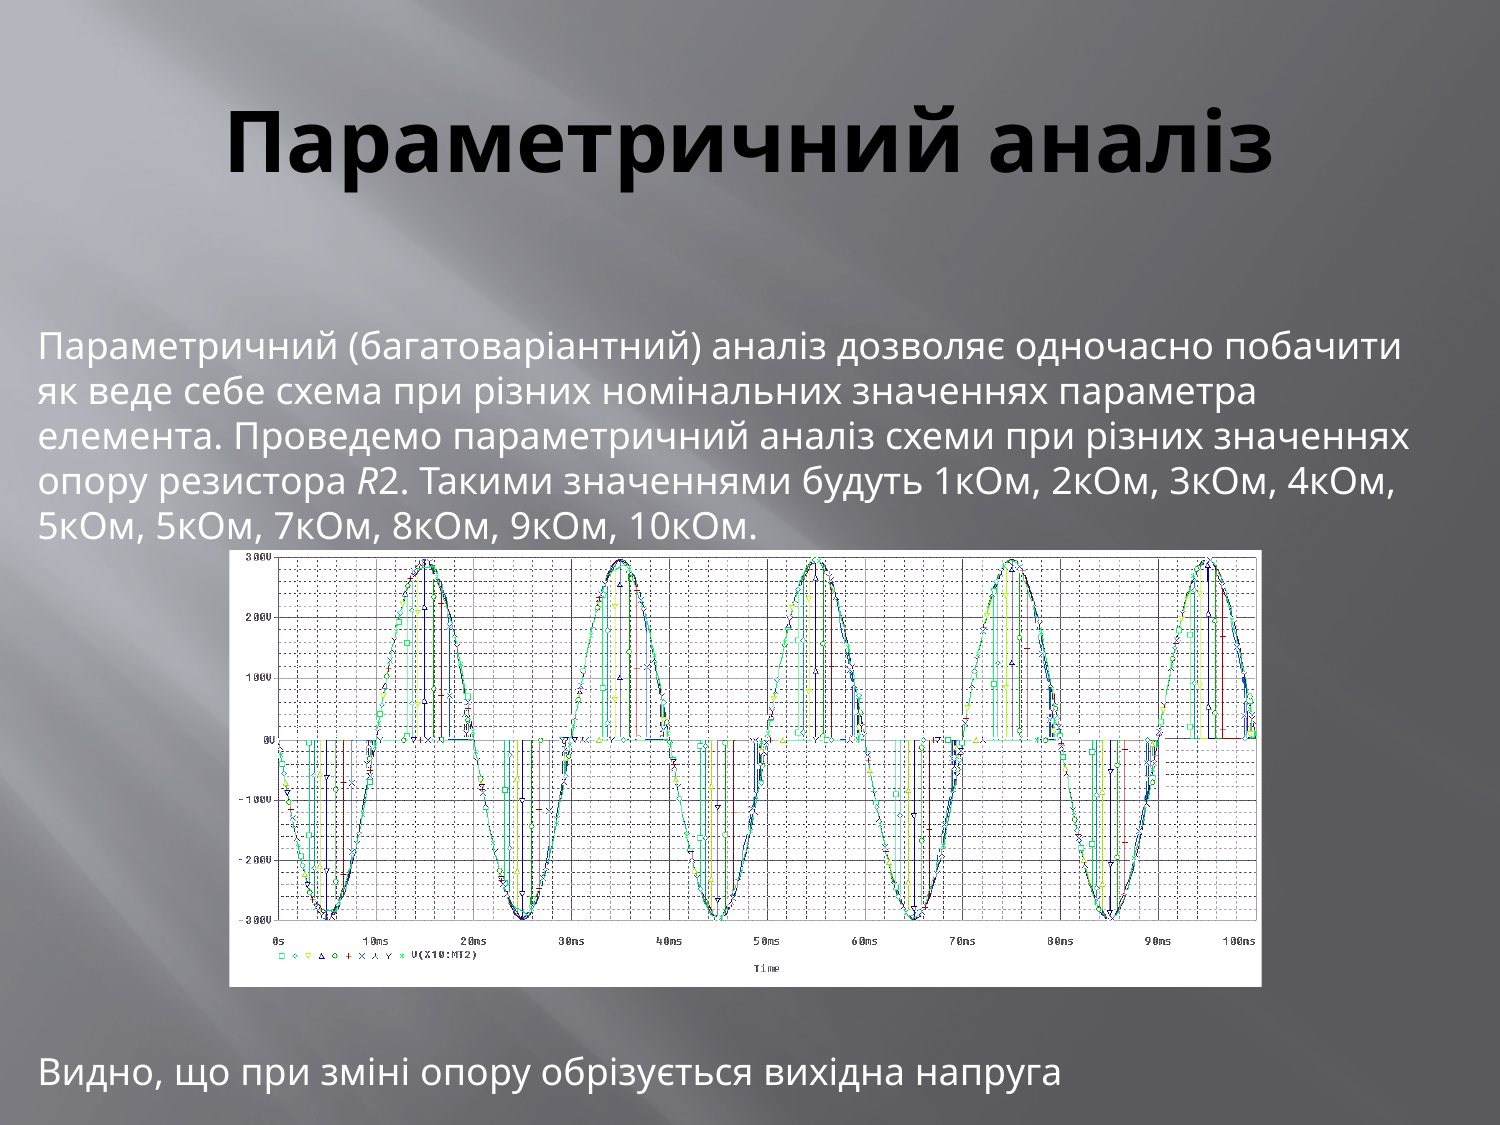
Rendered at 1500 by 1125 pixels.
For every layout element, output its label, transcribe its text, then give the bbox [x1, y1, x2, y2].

text_box Параметричний (багатоваріантний) аналіз дозволяє одночасно побачити як веде себе схема при різних номінальних значеннях параметра елемента. Проведемо параметричний аналіз схеми при різних значеннях опору резистора R2. Такими значеннями будуть 1кОм, 2кОм, 3кОм, 4кОм, 5кОм, 5кОм, 7кОм, 8кОм, 9кОм, 10кОм. [22, 314, 1459, 555]
text_box Видно, що при зміні опору обрізується вихідна напруга [22, 1040, 1459, 1101]
picture [228, 550, 1262, 988]
title Параметричний аналіз [75, 45, 1425, 233]
